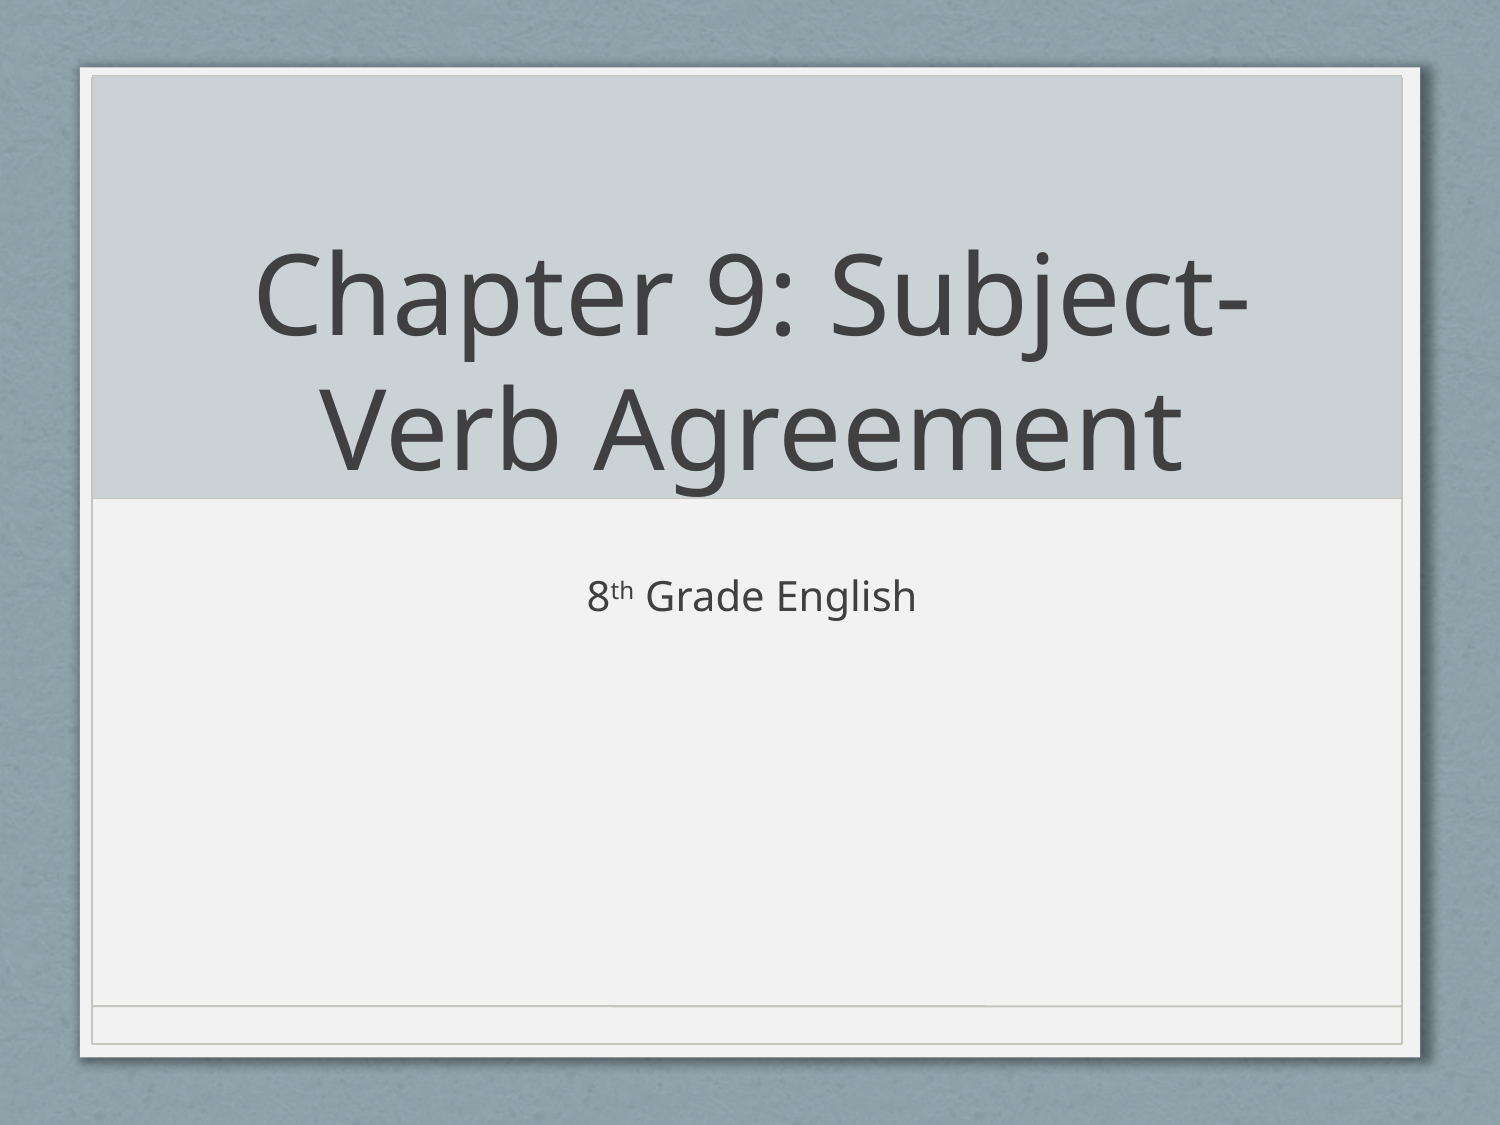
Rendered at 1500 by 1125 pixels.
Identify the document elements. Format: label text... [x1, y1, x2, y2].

subtitle 8th Grade English [150, 562, 1355, 850]
title Chapter 9: Subject-Verb Agreement [150, 184, 1355, 500]
